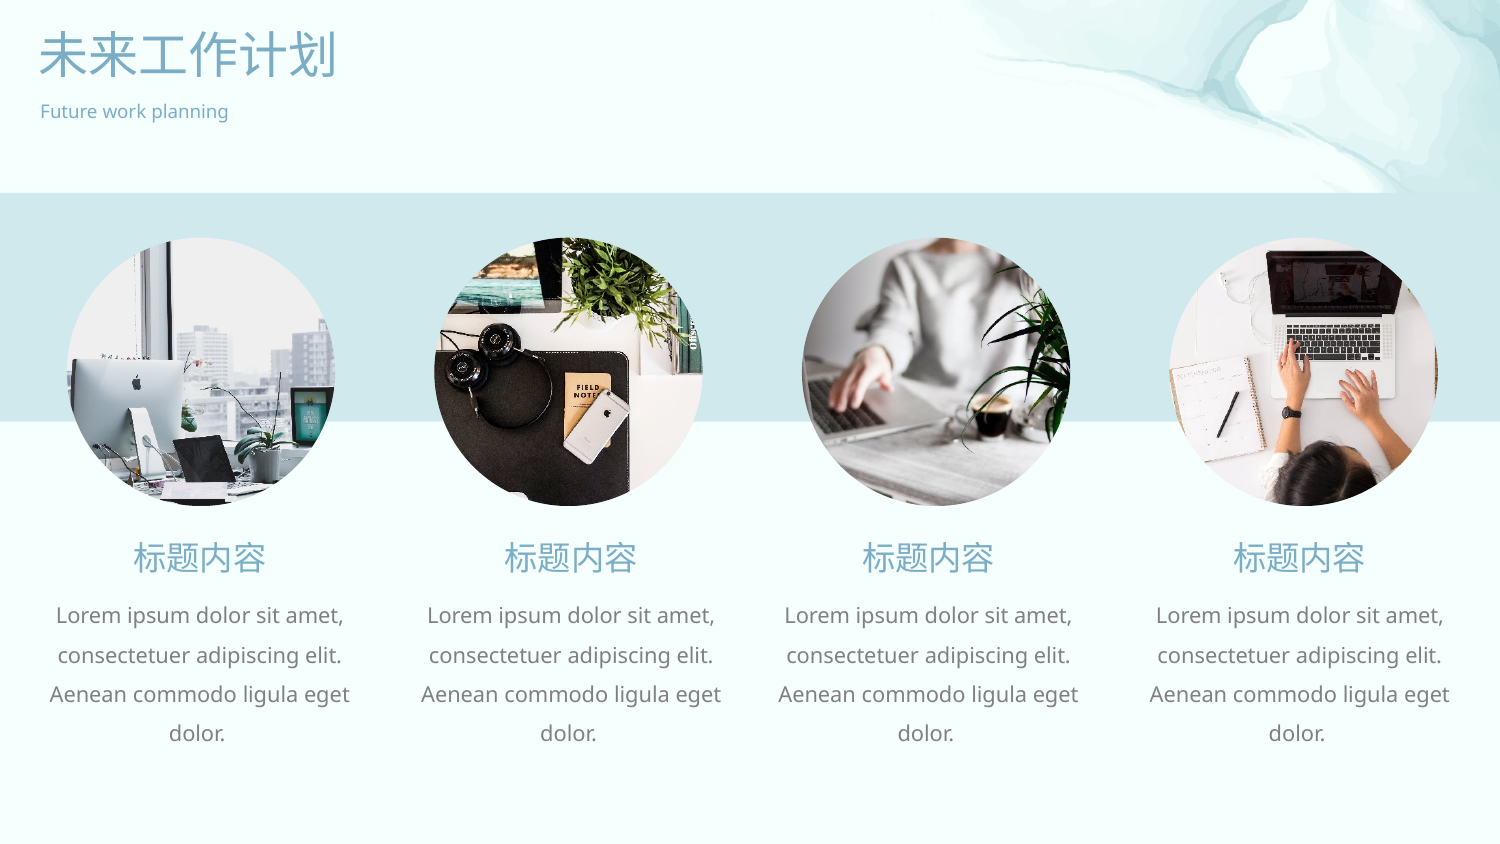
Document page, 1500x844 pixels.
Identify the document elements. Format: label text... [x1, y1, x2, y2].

text_box 标题内容 [1196, 529, 1404, 585]
text_box Lorem ipsum dolor sit amet, consectetuer adipiscing elit. Aenean commodo ligula eget dolor. [762, 581, 1096, 754]
text_box 未来工作计划 [23, 16, 354, 92]
text_box Lorem ipsum dolor sit amet, consectetuer adipiscing elit. Aenean commodo ligula eget dolor. [404, 581, 738, 754]
text_box 标题内容 [96, 529, 304, 585]
picture [0, 237, 1500, 844]
text_box [0, 192, 1500, 423]
text_box Lorem ipsum dolor sit amet, consectetuer adipiscing elit. Aenean commodo ligula eget dolor. [1133, 581, 1467, 754]
text_box Lorem ipsum dolor sit amet, consectetuer adipiscing elit. Aenean commodo ligula eget dolor. [33, 581, 367, 754]
text_box 标题内容 [467, 529, 676, 585]
picture [0, 0, 1500, 192]
text_box 标题内容 [824, 529, 1033, 585]
text_box Future work planning [25, 92, 244, 130]
